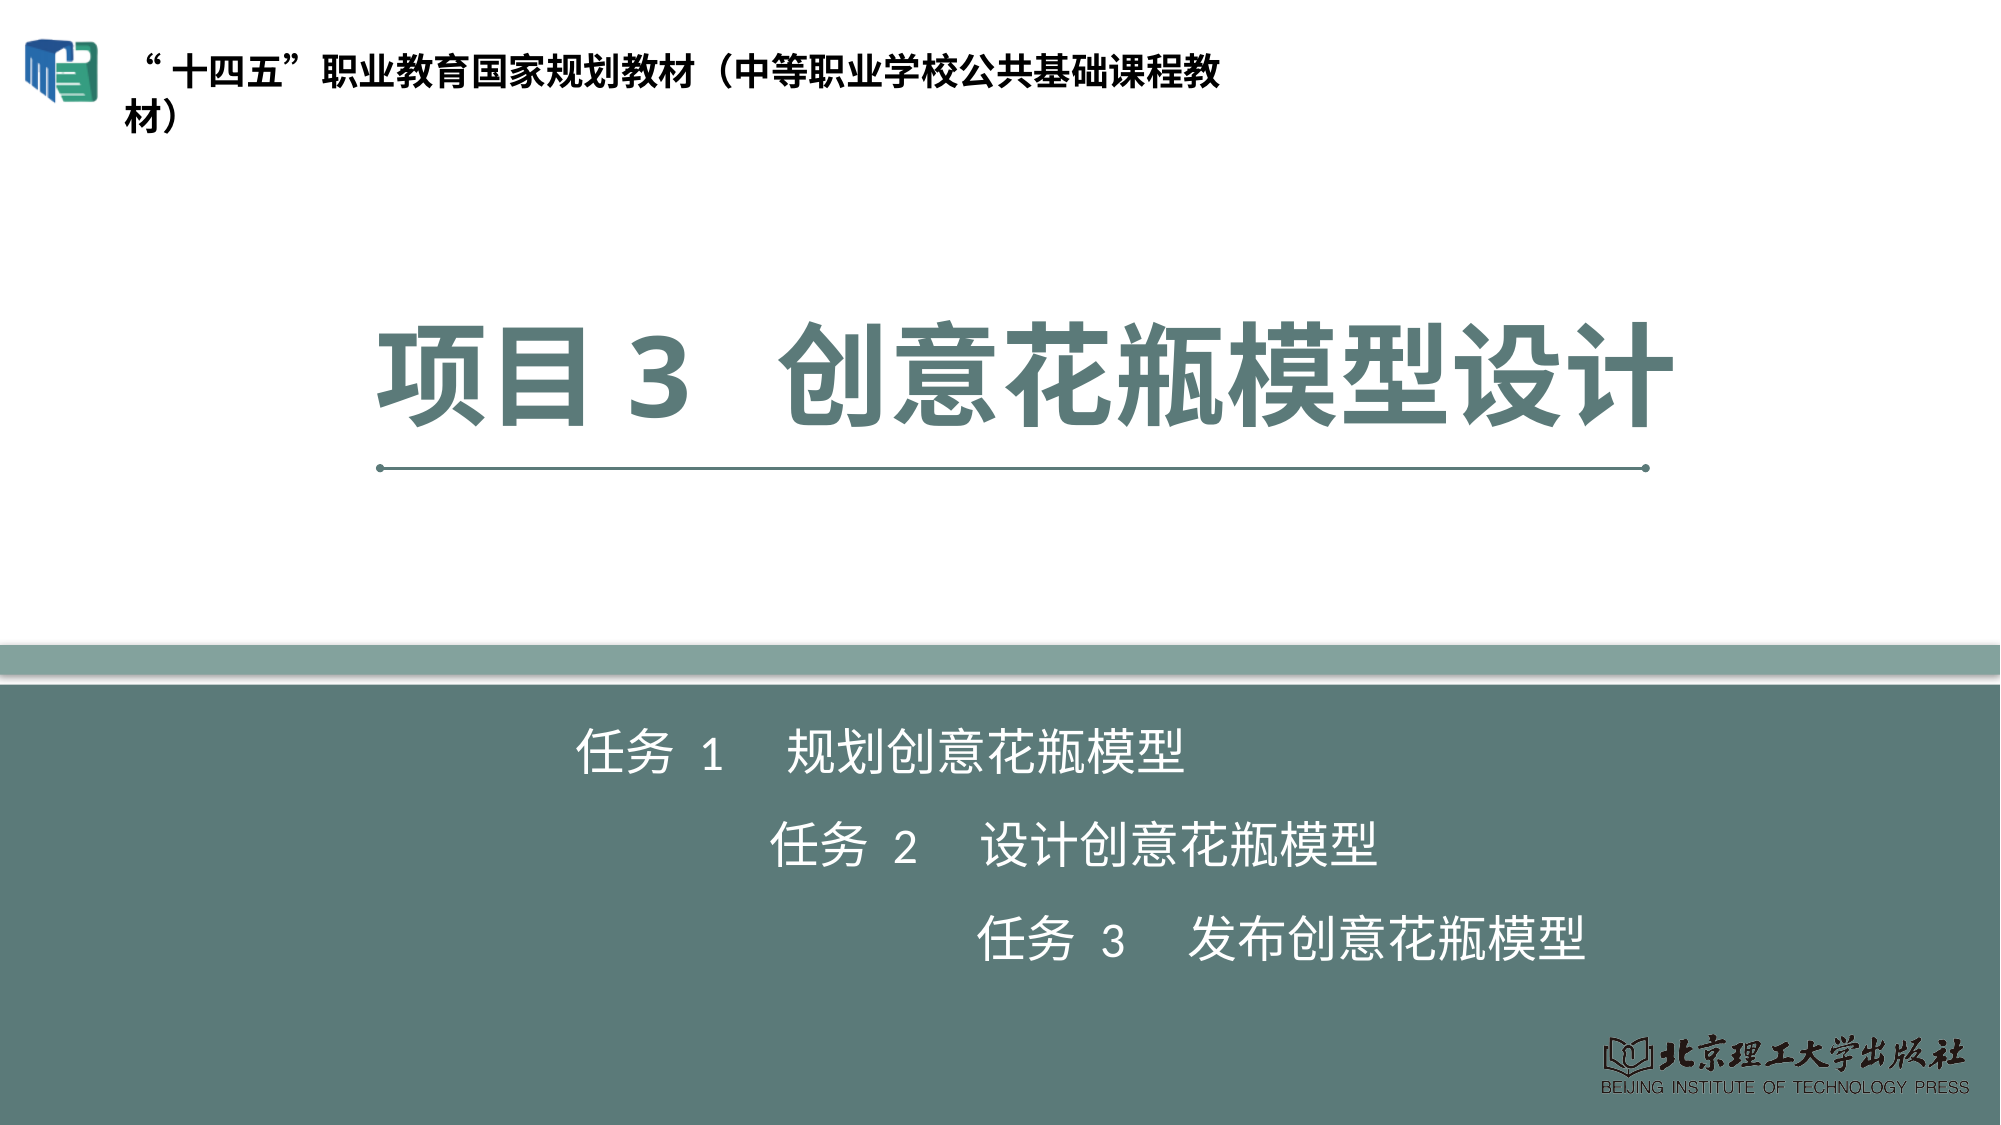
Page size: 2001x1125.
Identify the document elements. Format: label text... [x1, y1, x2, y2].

picture [1602, 1034, 1969, 1094]
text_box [373, 297, 1678, 469]
text_box “十四五”职业教育国家规划教材（中等职业学校公共基础课程教材） [109, 40, 1308, 146]
text_box [0, 684, 2000, 1125]
text_box 任务 1 规划创意花瓶模型 [560, 713, 1220, 788]
text_box [0, 644, 2000, 676]
picture [11, 19, 110, 118]
text_box 任务 2 设计创意花瓶模型 [754, 806, 1395, 882]
text_box 任务 3 发布创意花瓶模型 [962, 900, 1603, 975]
